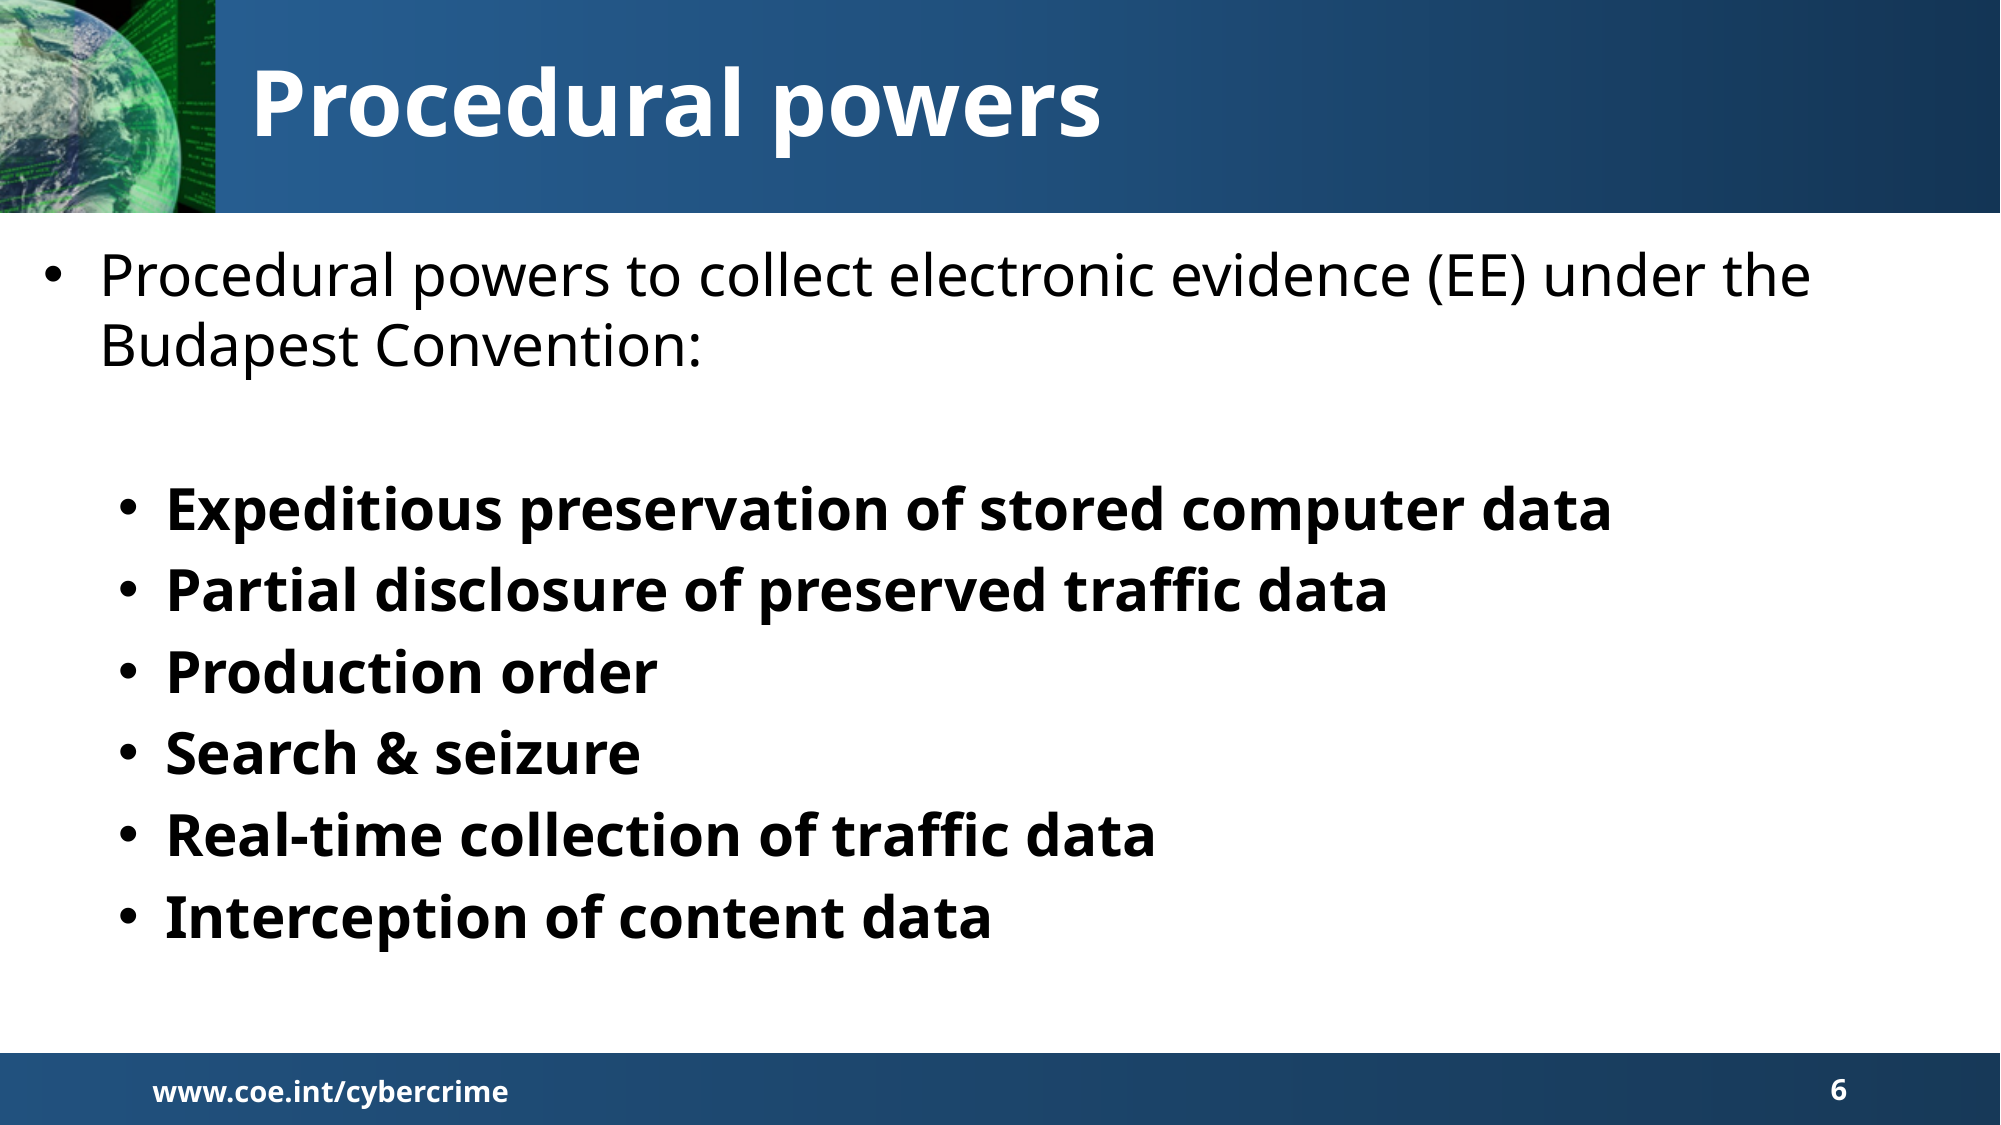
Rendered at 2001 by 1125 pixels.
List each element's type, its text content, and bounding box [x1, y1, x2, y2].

title Procedural powers [234, 12, 1585, 201]
slide_number 6 [1412, 1061, 1863, 1121]
slide_number www.coe.int/cybercrime [137, 1061, 588, 1121]
picture [0, 0, 2000, 213]
text_box Procedural powers to collect electronic evidence (EE) under the Budapest Convention: Expeditious preservation of stored computer data Partial disclosure of preserved traffic data Production order Search & seizure Real-time collection of traffic data Interception of content data [28, 231, 1980, 1030]
